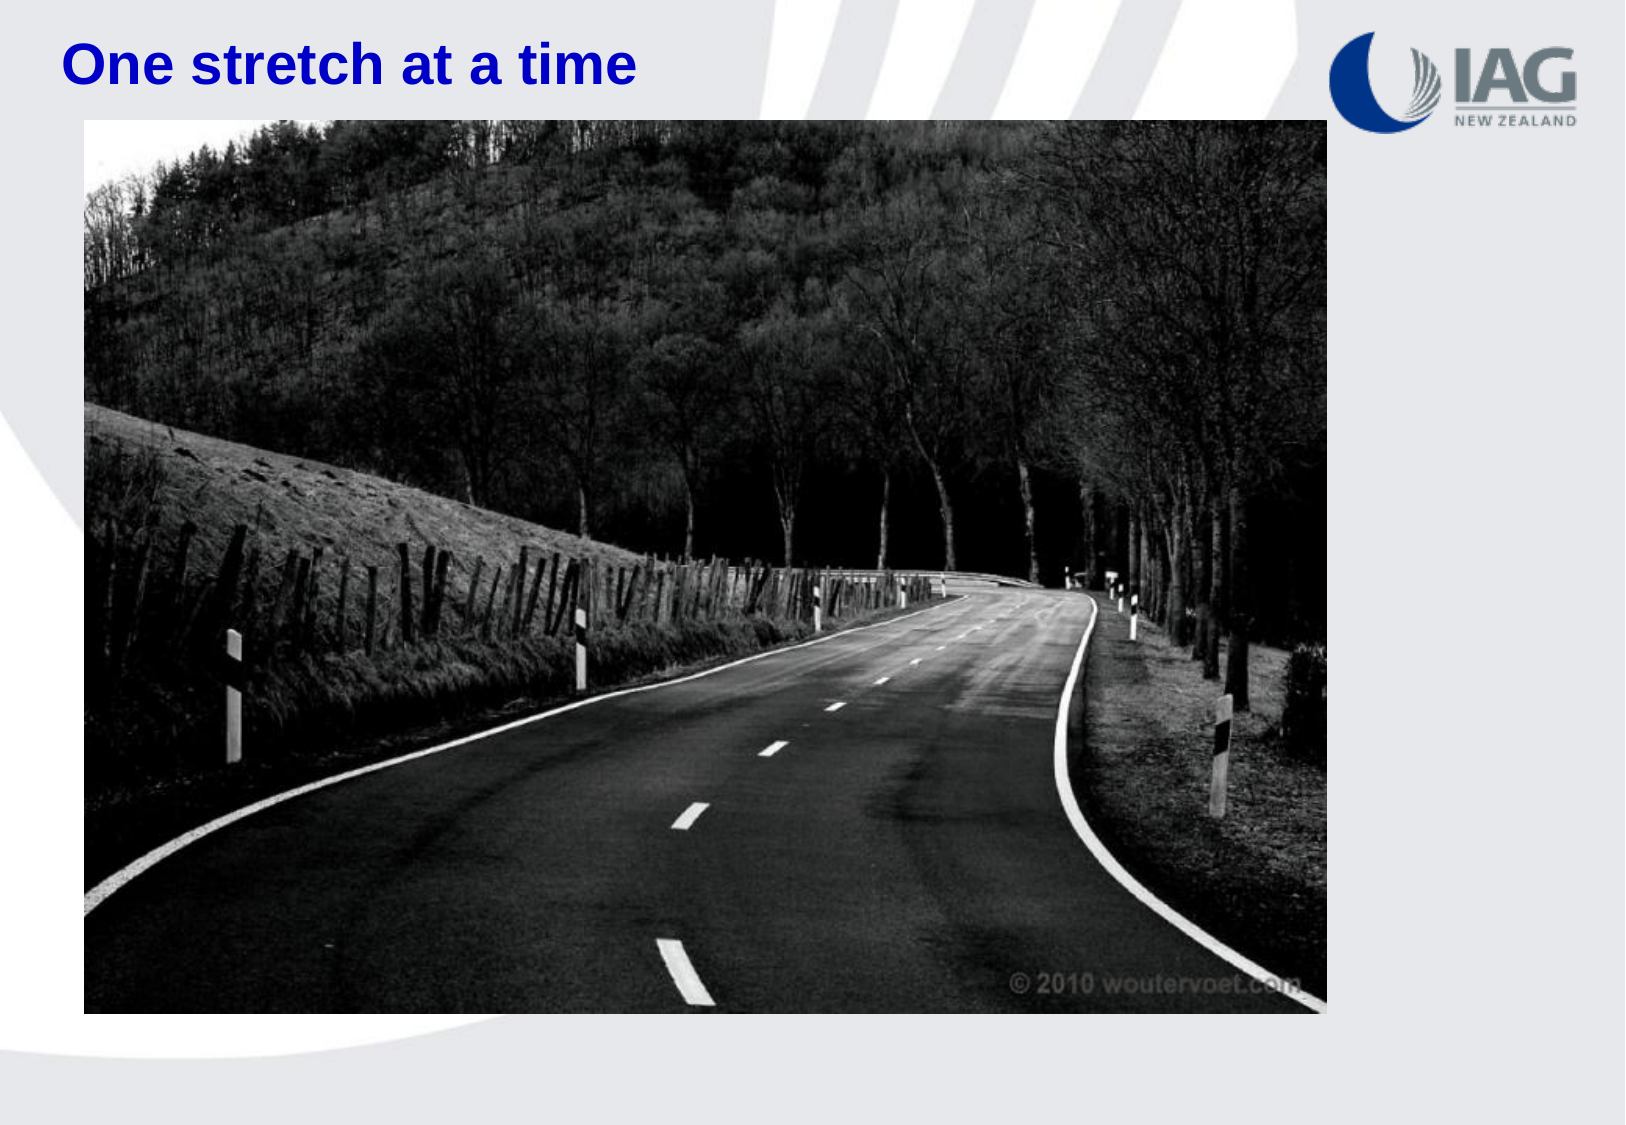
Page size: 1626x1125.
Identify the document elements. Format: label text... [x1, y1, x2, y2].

picture [0, 0, 1625, 1125]
title One stretch at a time [45, 26, 1114, 117]
